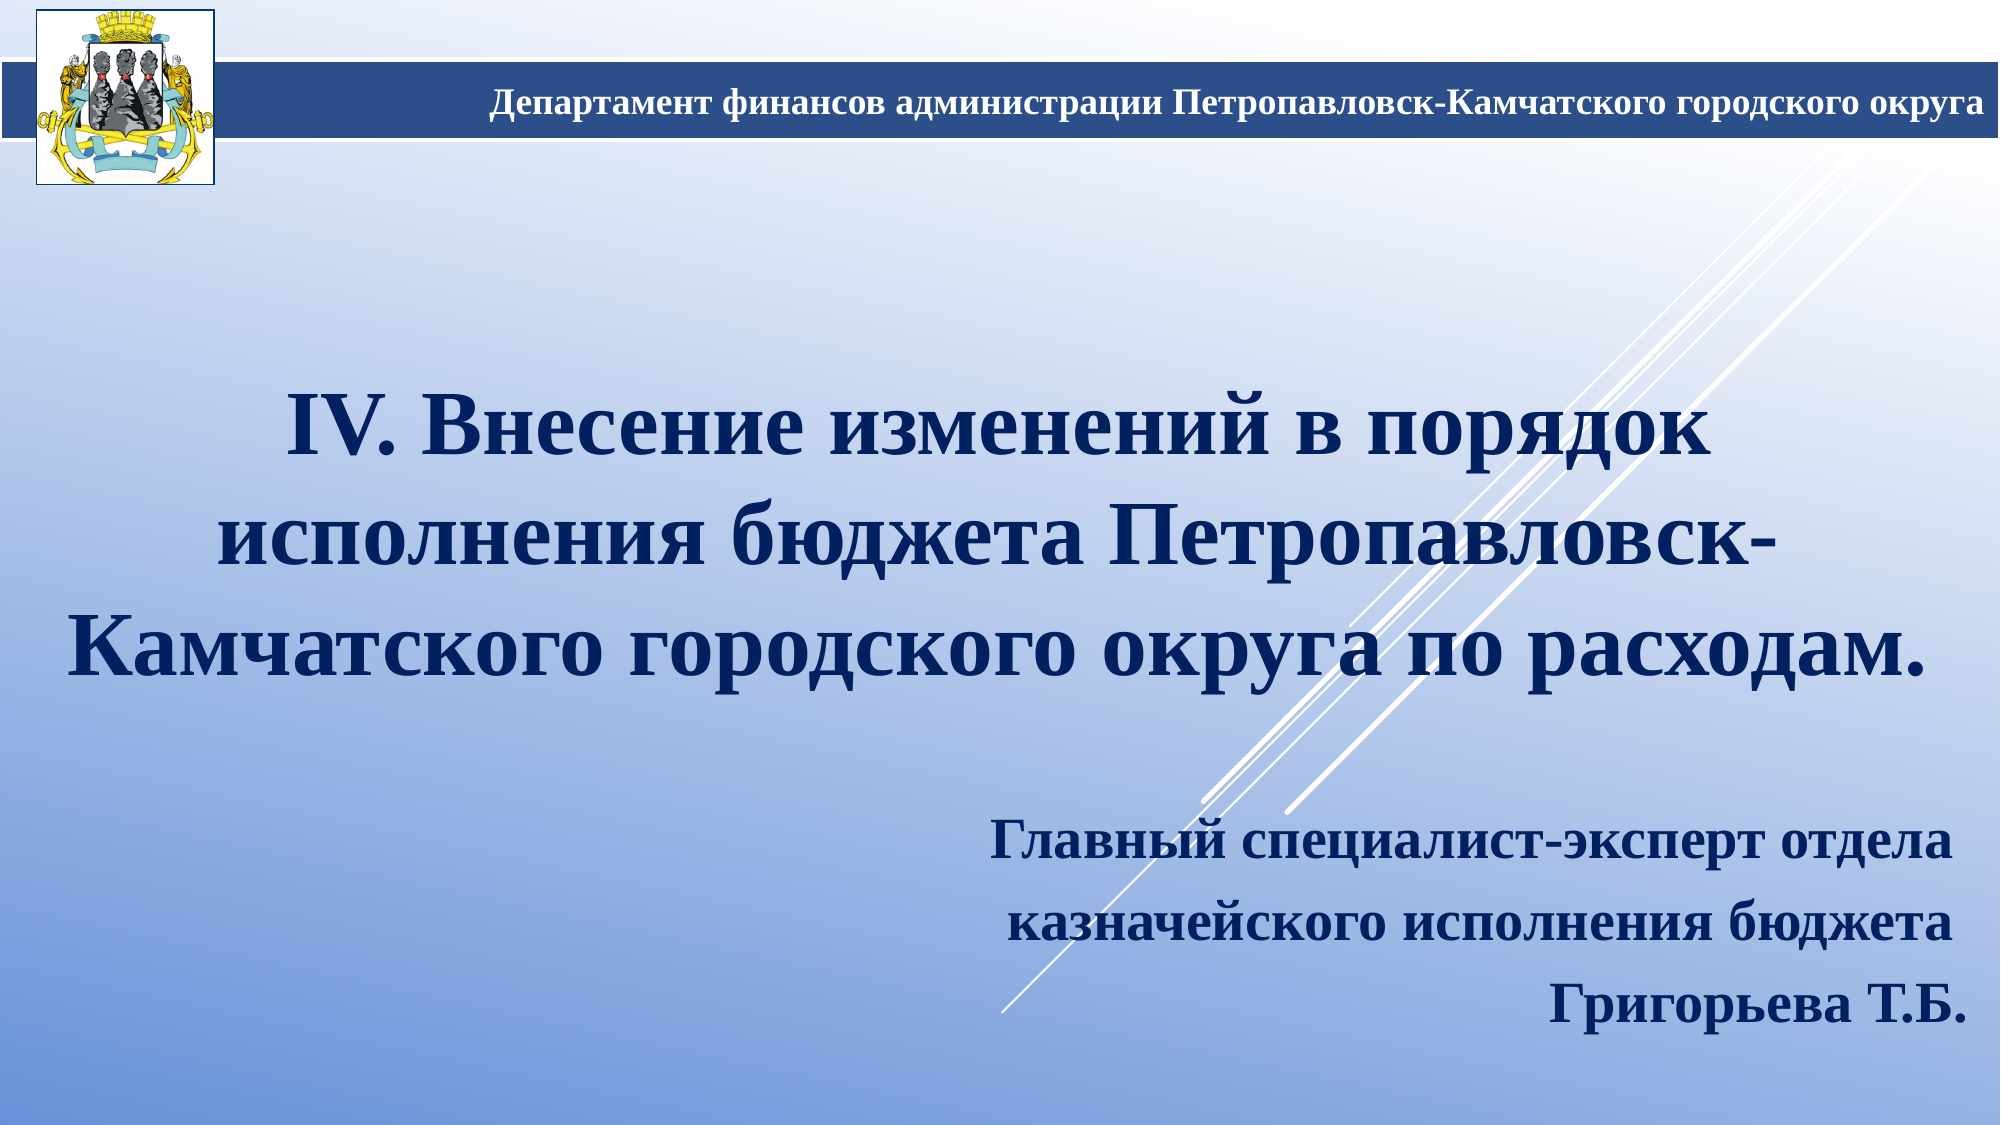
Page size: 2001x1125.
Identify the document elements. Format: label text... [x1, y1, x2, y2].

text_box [0, 10, 2000, 184]
subtitle IV. Внесение изменений в порядок исполнения бюджета Петропавловск-Камчатского городского округа по расходам. Главный специалист-эксперт отдела казначейского исполнения бюджета Григорьева Т.Б. [14, 214, 1984, 1105]
text_box [0, 188, 2000, 1105]
